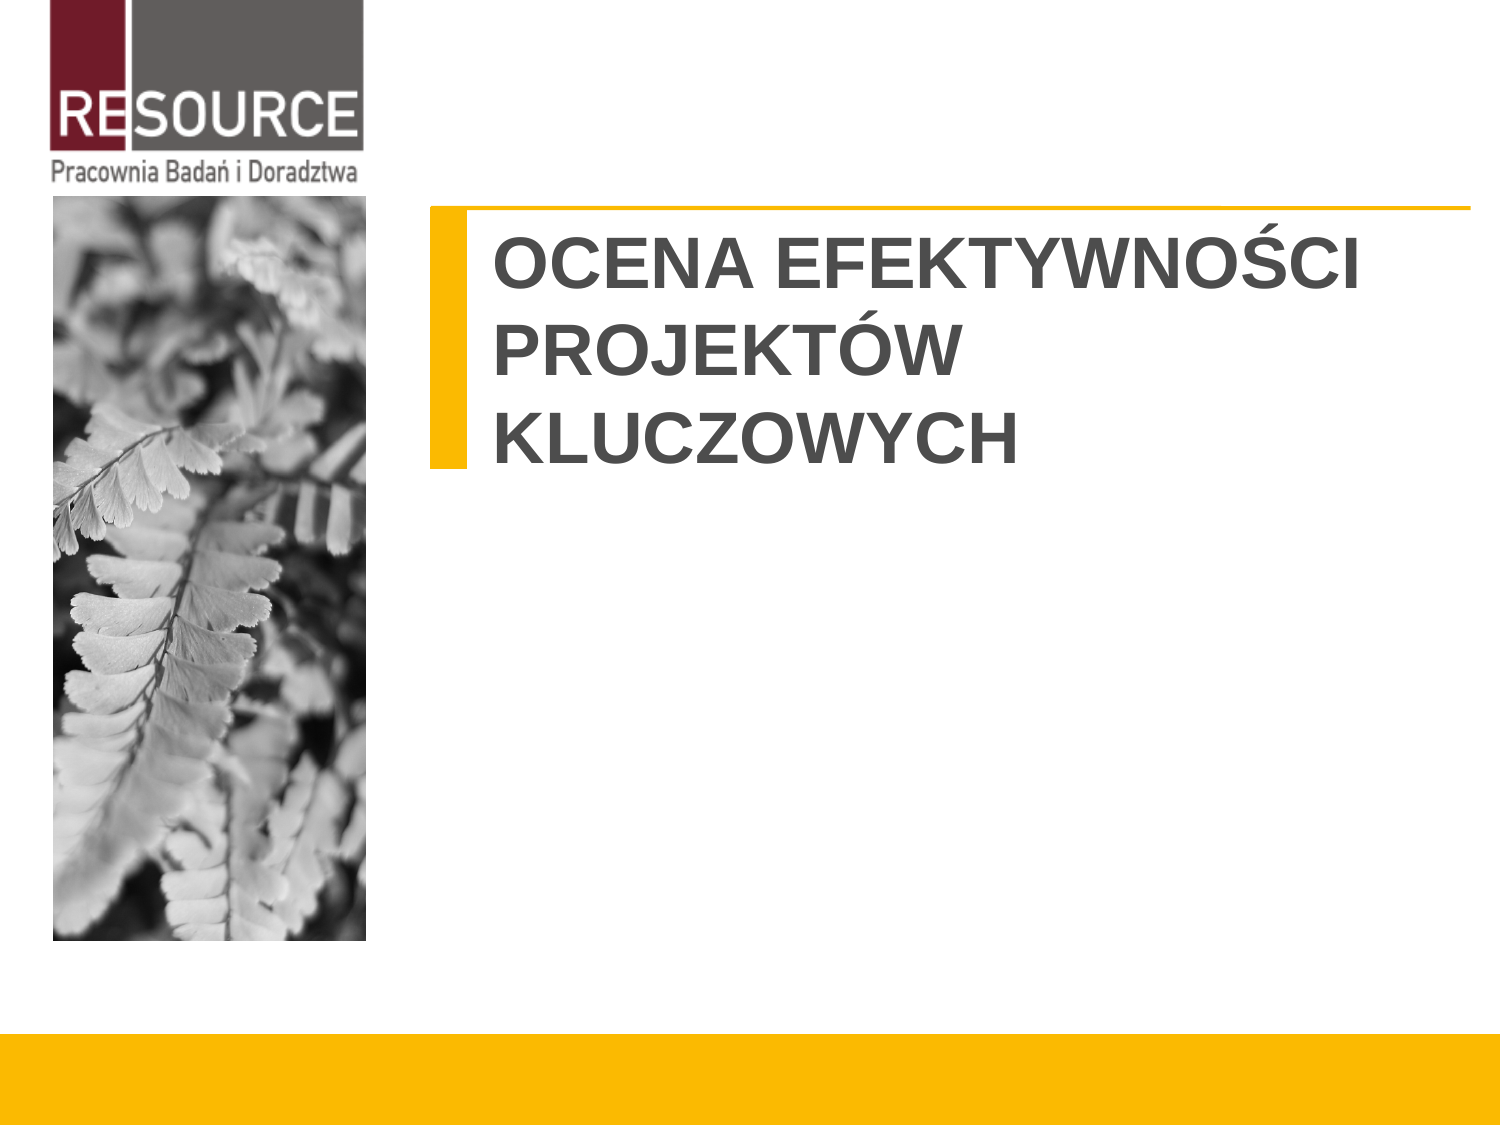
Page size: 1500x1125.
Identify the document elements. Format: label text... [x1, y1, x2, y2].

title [40, 0, 373, 194]
text_box [430, 208, 467, 468]
text_box OCENA EFEKTYWNOŚCI PROJEKTÓW KLUCZOWYCH [419, 208, 1500, 587]
picture [52, 196, 367, 941]
text_box [0, 1034, 1500, 1125]
